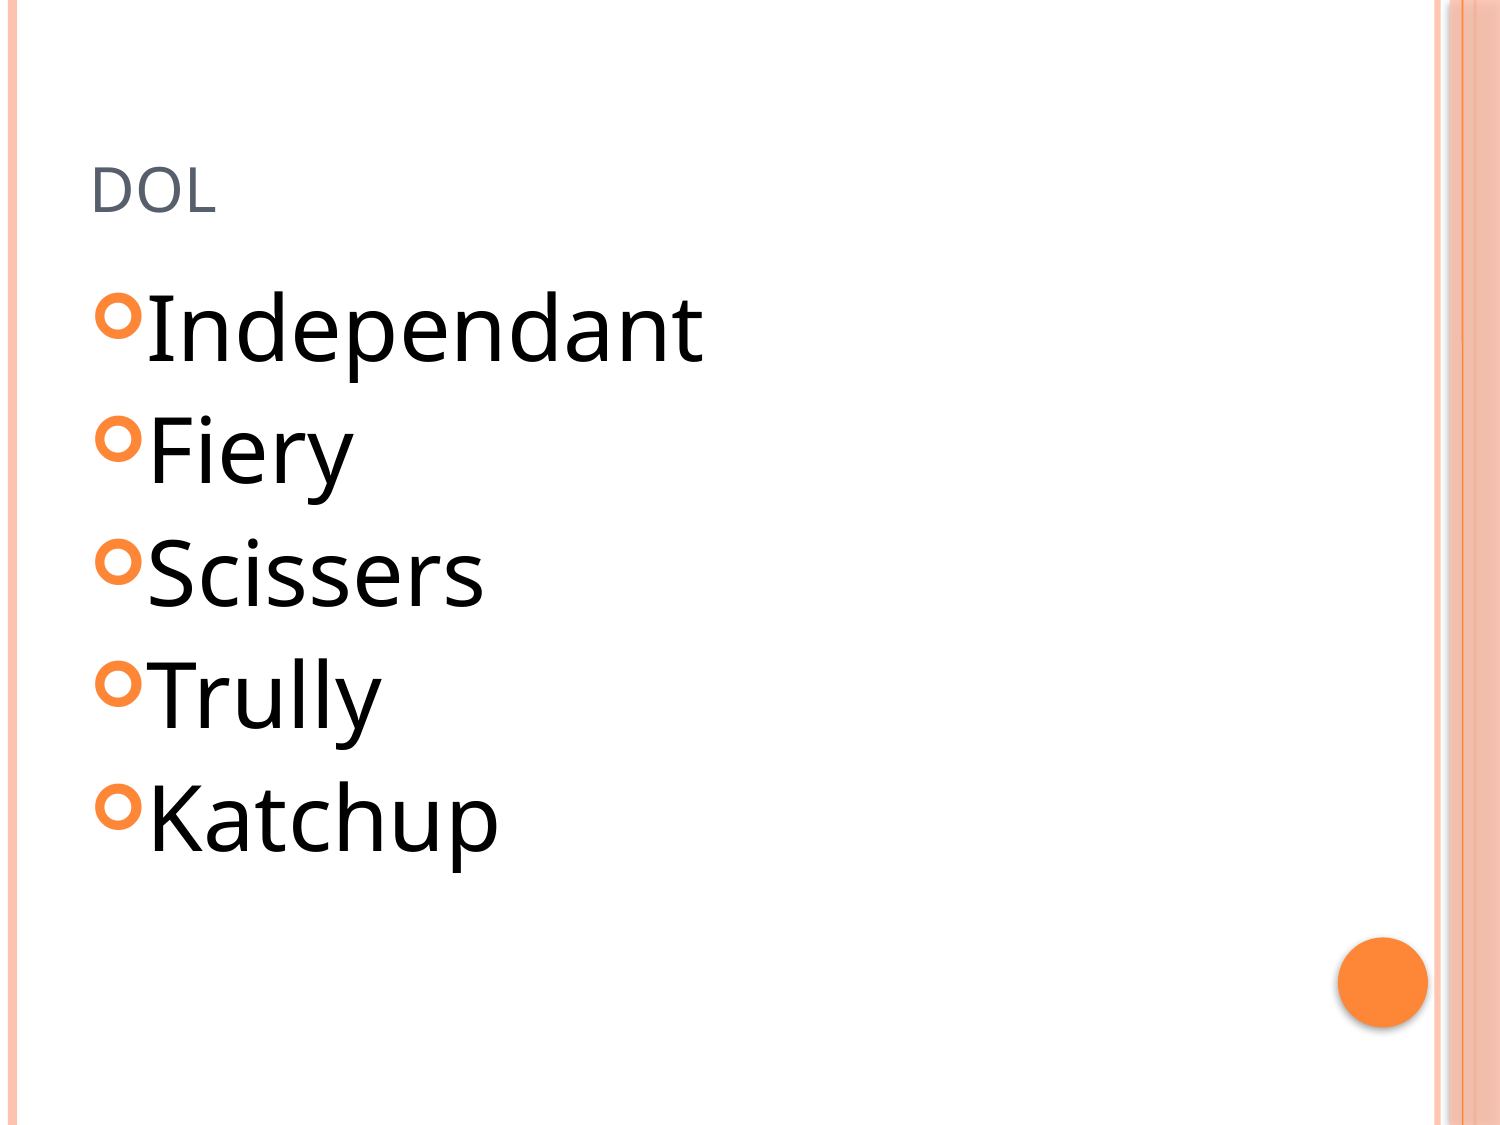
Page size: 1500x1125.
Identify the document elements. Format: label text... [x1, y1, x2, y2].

list Independant Fiery Scissers Trully Katchup [75, 262, 1300, 1062]
title DOL [75, 45, 1300, 233]
